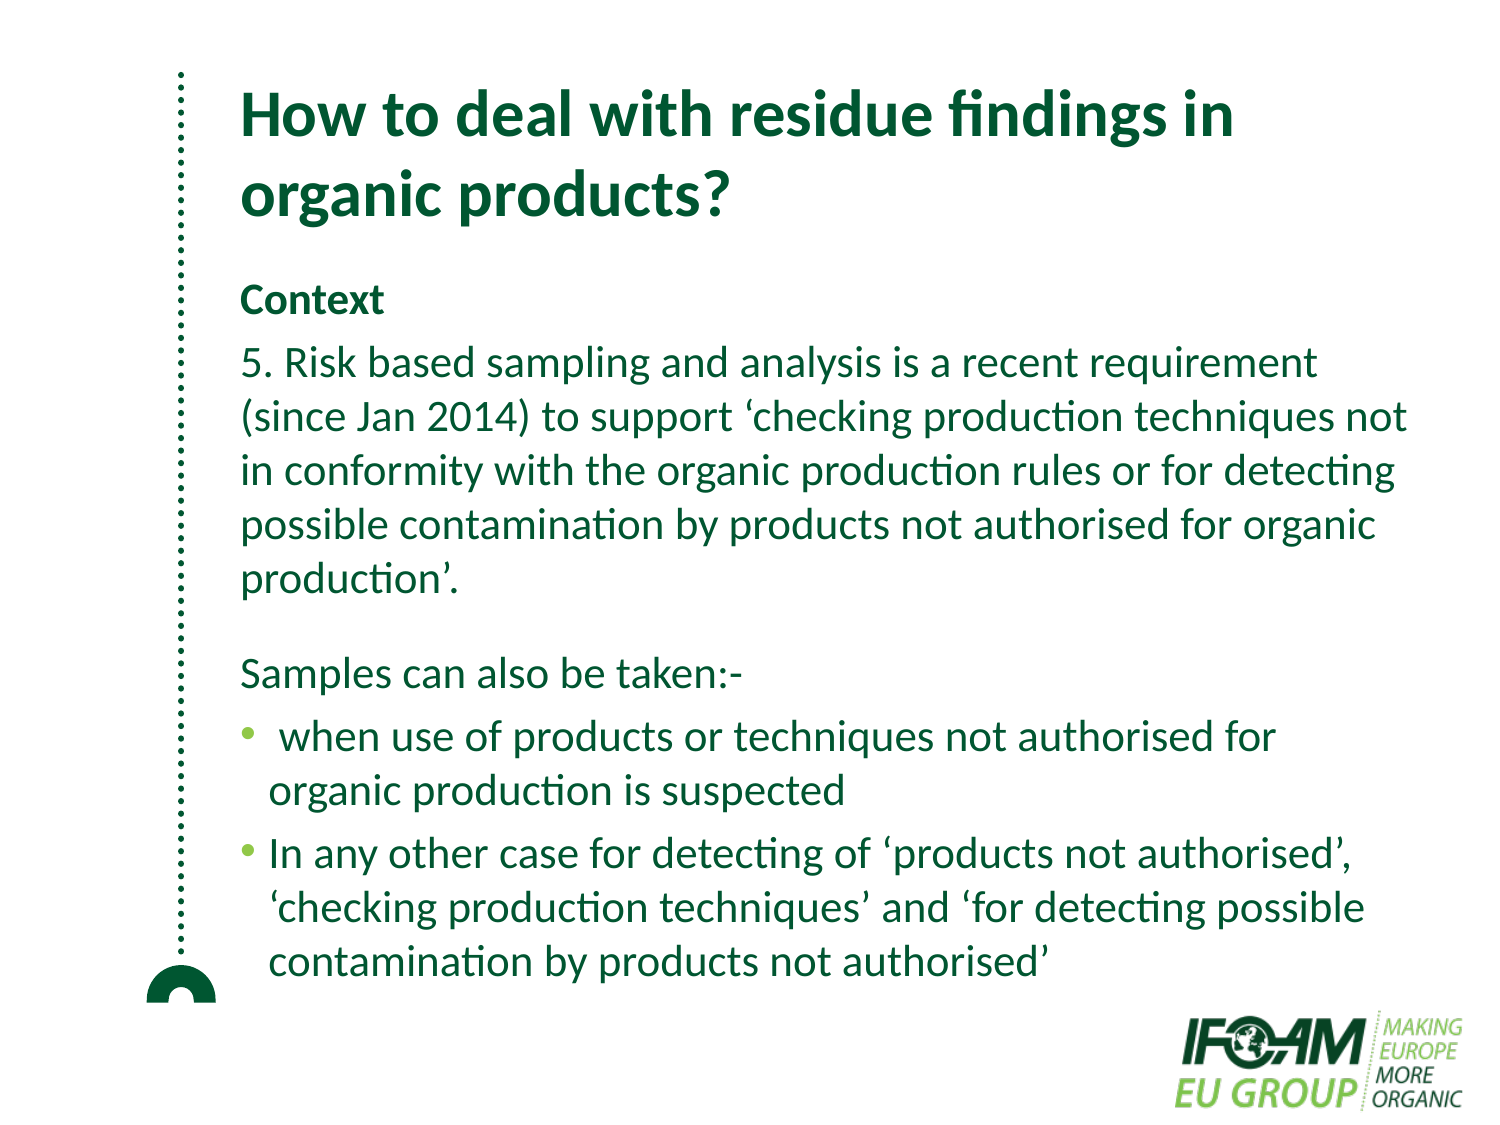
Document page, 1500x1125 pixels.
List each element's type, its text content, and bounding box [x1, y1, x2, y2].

title How to deal with residue findings in organic products? [225, 62, 1425, 250]
list Context 5. Risk based sampling and analysis is a recent requirement (since Jan 2014) to support ‘checking production techniques not in conformity with the organic production rules or for detecting possible contamination by products not authorised for organic production’. Samples can also be taken:- when use of products or techniques not authorised for organic production is suspected In any other case for detecting of ‘products not authorised’, ‘checking production techniques’ and ‘for detecting possible contamination by products not authorised’ [225, 262, 1425, 1000]
